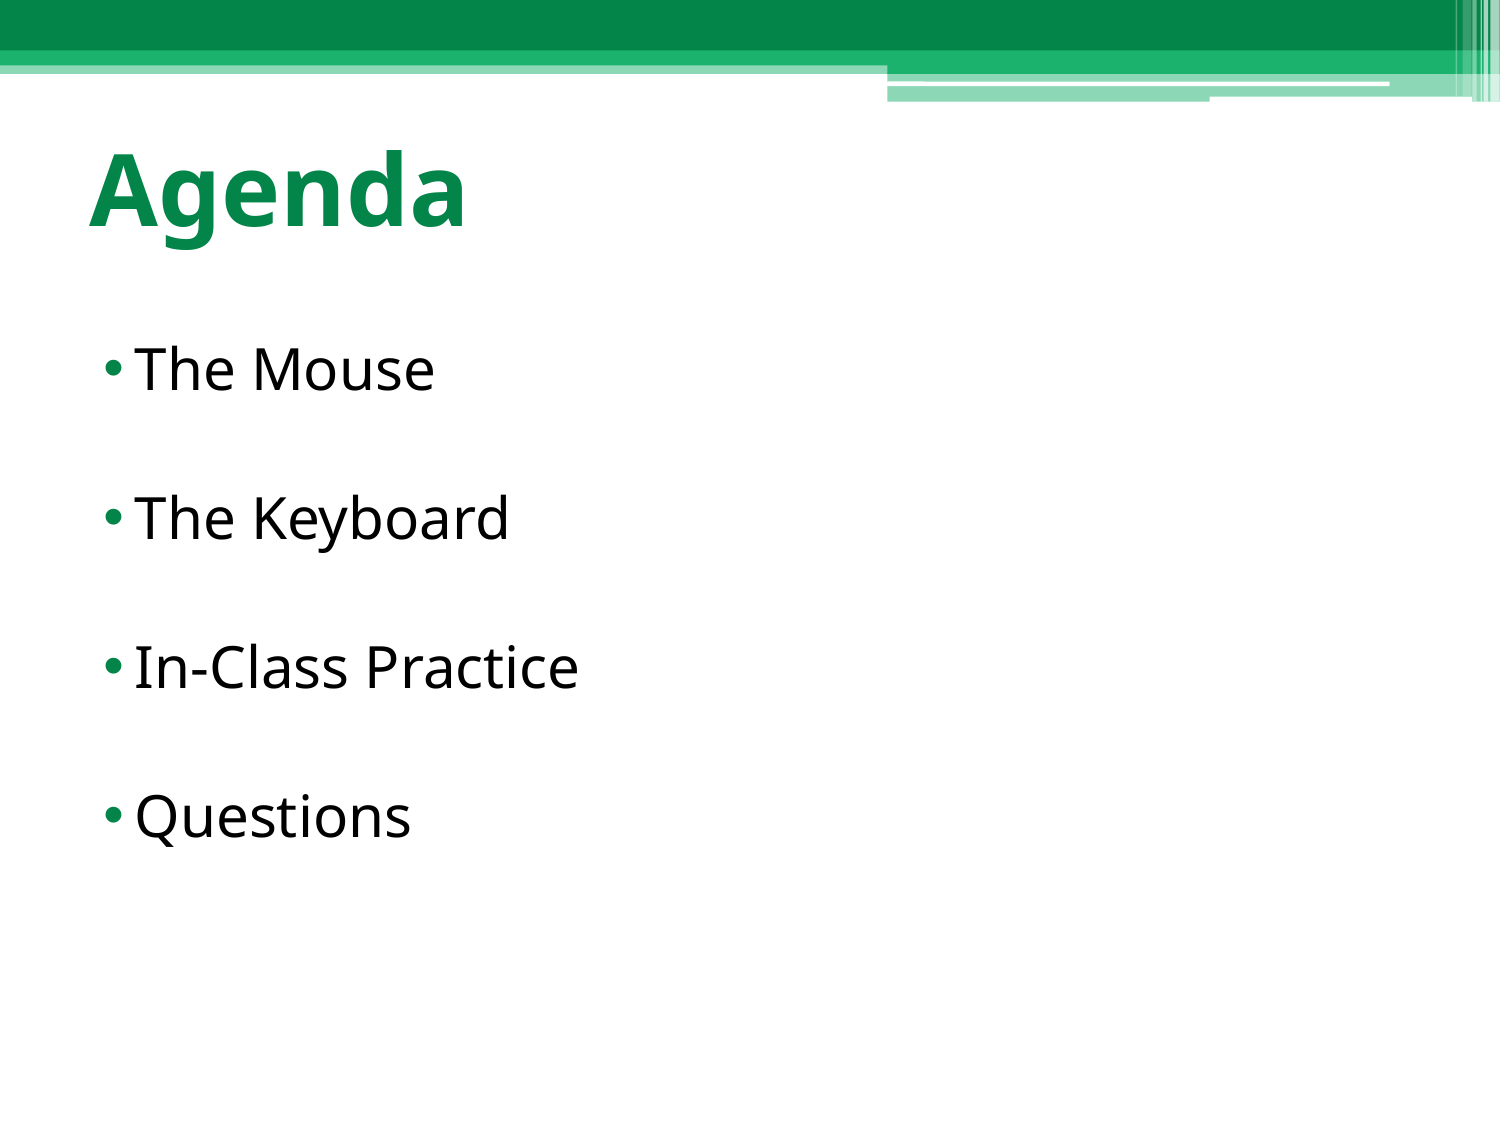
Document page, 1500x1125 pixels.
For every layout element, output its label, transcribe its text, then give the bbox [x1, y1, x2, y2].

title Agenda [75, 99, 1418, 273]
list The Mouse The Keyboard In-Class Practice Questions [75, 324, 1418, 1050]
